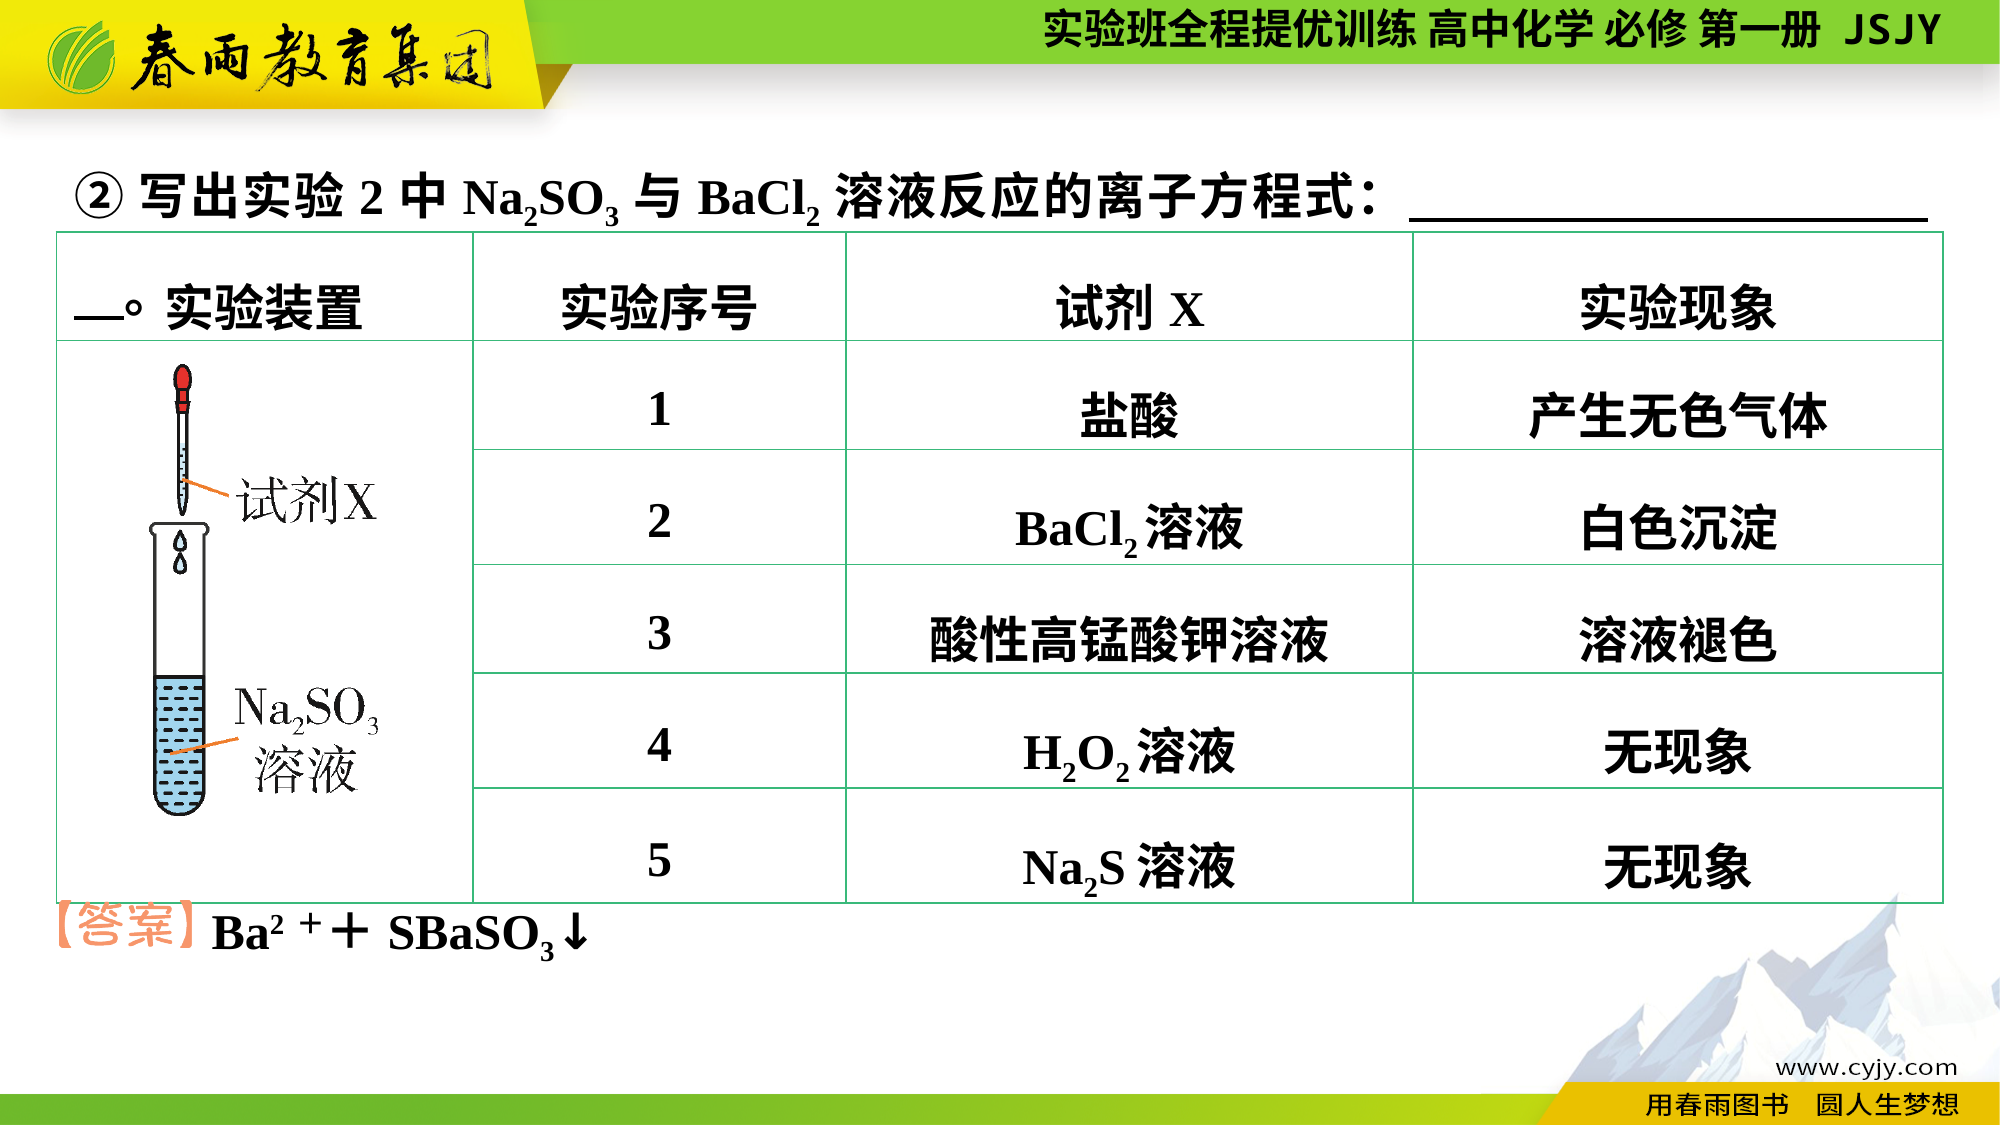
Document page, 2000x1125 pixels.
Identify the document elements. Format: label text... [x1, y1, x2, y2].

table_header 试剂X [847, 233, 1412, 340]
table_header 实验装置 [57, 233, 472, 340]
table_cell 4 [474, 674, 845, 787]
table_cell 盐酸 [847, 341, 1412, 449]
table_cell 产生无色气体 [1414, 341, 1942, 449]
table_cell H2O2溶液 [847, 674, 1412, 787]
table_cell 无现象 [1414, 674, 1942, 787]
list ②写出实验2中Na2SO3与BaCl2溶液反应的离子方程式： 。 [59, 122, 1944, 217]
table_header 实验现象 [1414, 233, 1942, 340]
table_cell 无现象 [1414, 789, 1942, 902]
table_cell Na2S溶液 [847, 789, 1412, 902]
table_cell 1 [474, 341, 845, 449]
table_cell 白色沉淀 [1414, 450, 1942, 564]
table_cell 溶液褪色 [1414, 565, 1942, 672]
table_cell 5 [474, 789, 845, 902]
table_cell 2 [474, 450, 845, 564]
picture [0, 0, 2000, 1125]
table_cell 3 [474, 565, 845, 672]
table_cell [57, 341, 472, 902]
table_cell BaCl2溶液 [847, 450, 1412, 564]
table_cell 酸性高锰酸钾溶液 [847, 565, 1412, 672]
table_header 实验序号 [474, 233, 845, 340]
